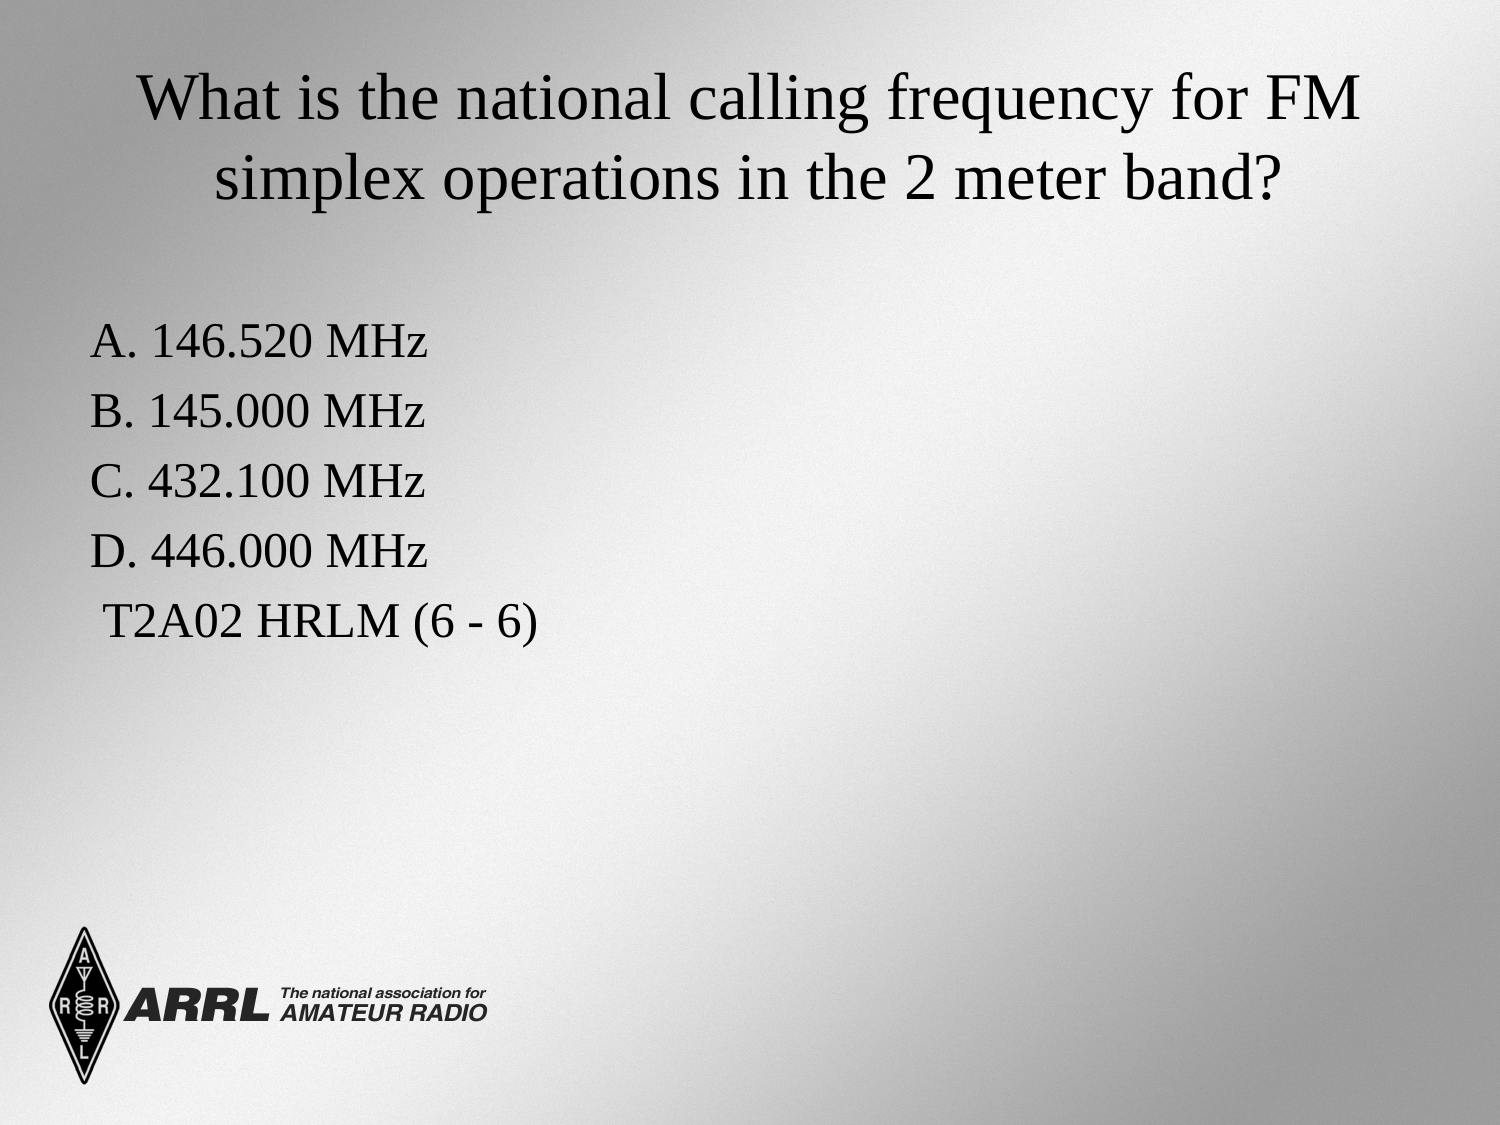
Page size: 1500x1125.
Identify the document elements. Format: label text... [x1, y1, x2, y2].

list A. 146.520 MHz B. 145.000 MHz C. 432.100 MHz D. 446.000 MHz T2A02 HRLM (6 - 6) [75, 299, 1425, 1005]
title What is the national calling frequency for FM simplex operations in the 2 meter band? [75, 45, 1425, 233]
picture [0, 0, 1500, 1125]
